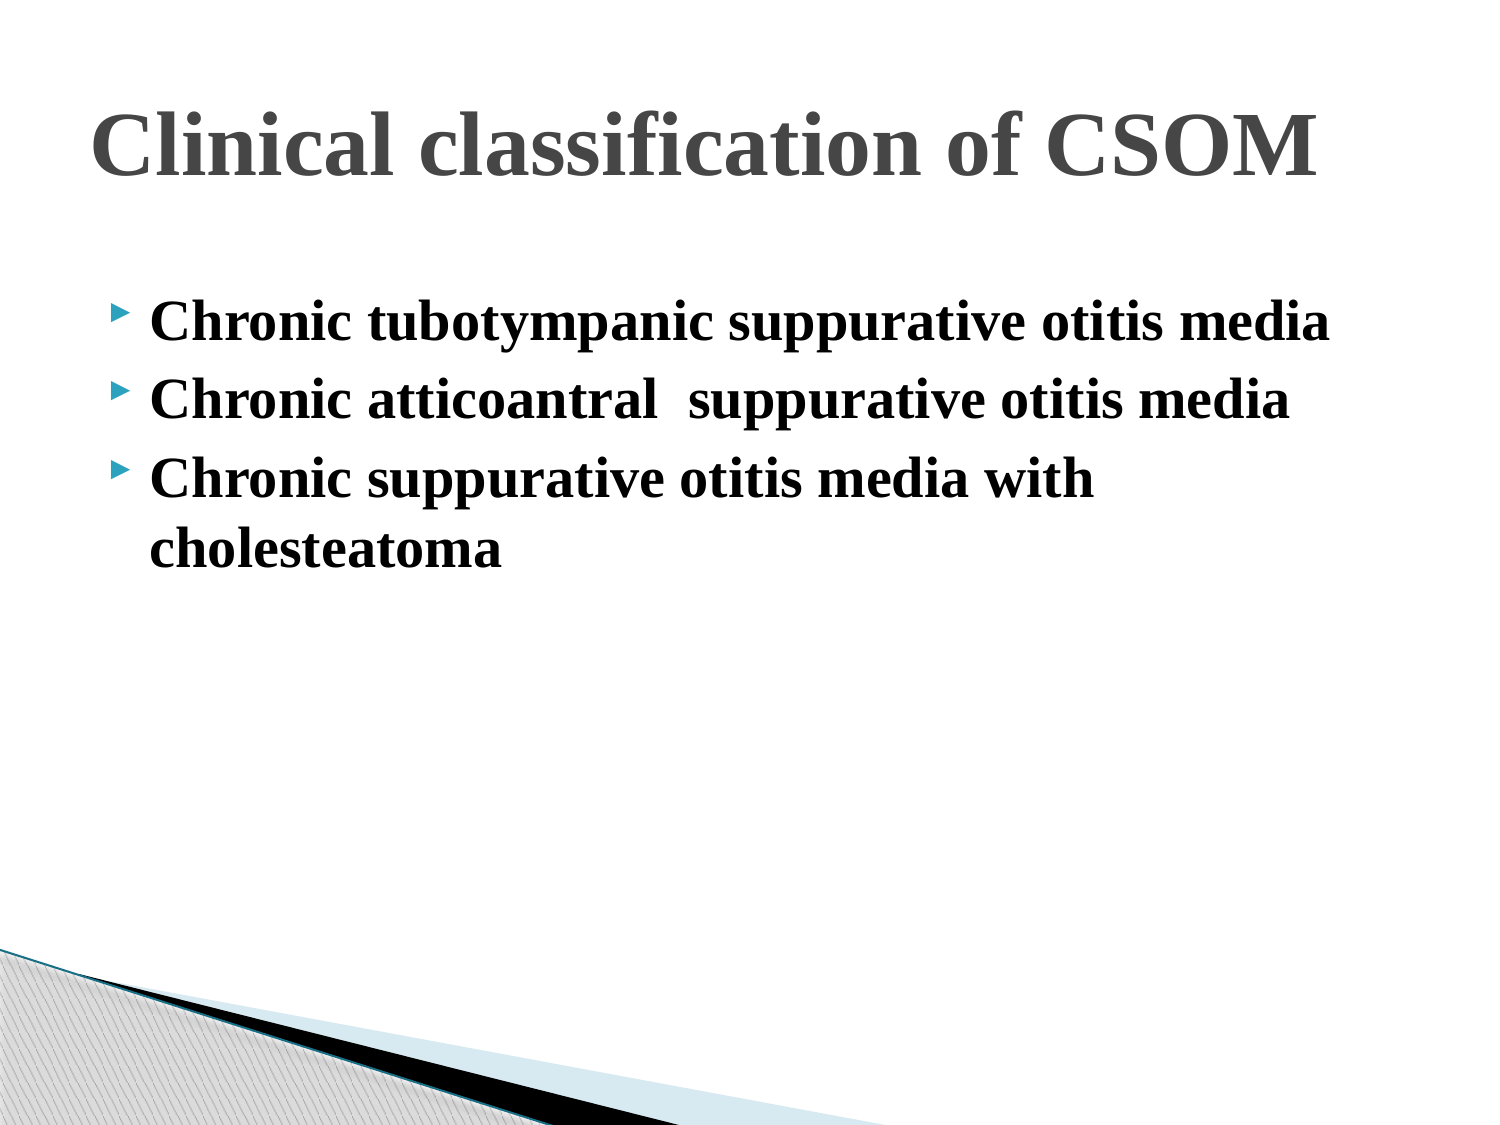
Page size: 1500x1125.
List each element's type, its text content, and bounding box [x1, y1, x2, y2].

title Clinical classification of CSOM [75, 45, 1425, 233]
list Chronic tubotympanic suppurative otitis media Chronic atticoantral suppurative otitis media Chronic suppurative otitis media with cholesteatoma [75, 275, 1425, 986]
